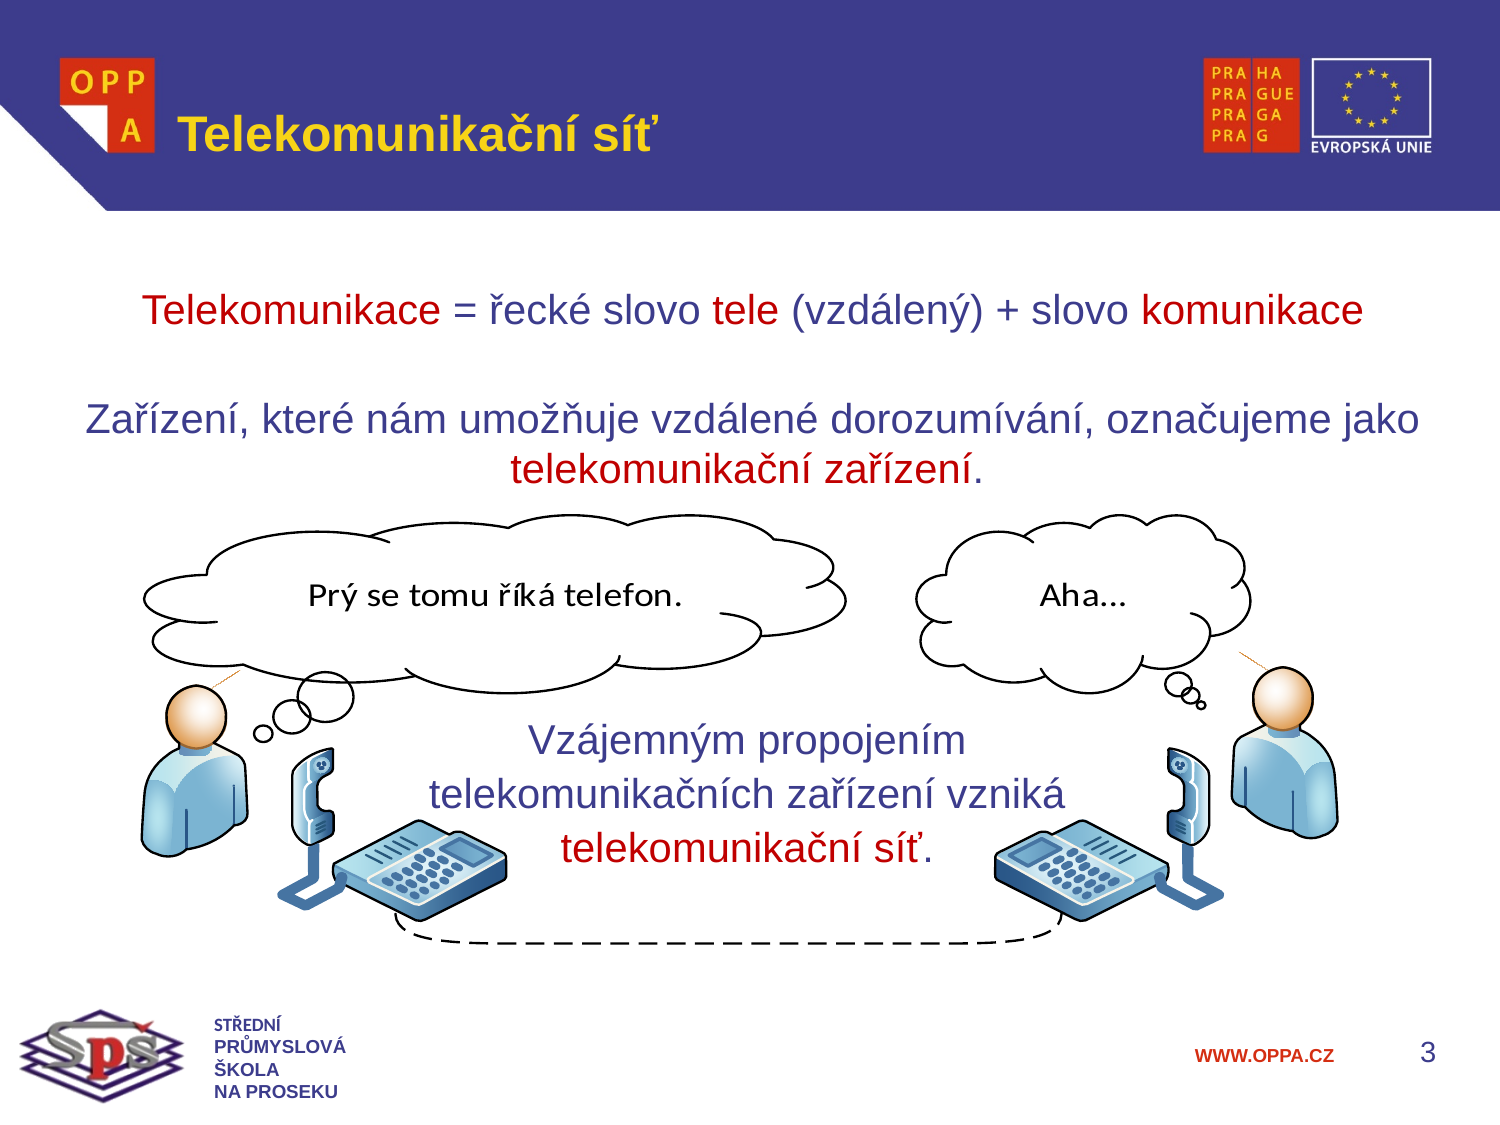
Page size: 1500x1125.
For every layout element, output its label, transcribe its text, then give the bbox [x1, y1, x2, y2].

title Telekomunikační síť [177, 38, 1137, 162]
slide_number 3 [1339, 1015, 1437, 1069]
picture [19, 1001, 186, 1107]
picture [0, 0, 1500, 211]
picture [136, 510, 1341, 946]
text_box STŘEDNÍ PRŮMYSLOVÁ ŠKOLA NA PROSEKU [199, 1004, 509, 1110]
text_box Telekomunikace = řecké slovo tele (vzdálený) + slovo komunikace Zařízení, které nám umožňuje vzdálené dorozumívání, označujeme jako telekomunikační zařízení. Vzájemným propojením telekomunikačních zařízení vzniká telekomunikační síť. [11, 221, 1495, 987]
